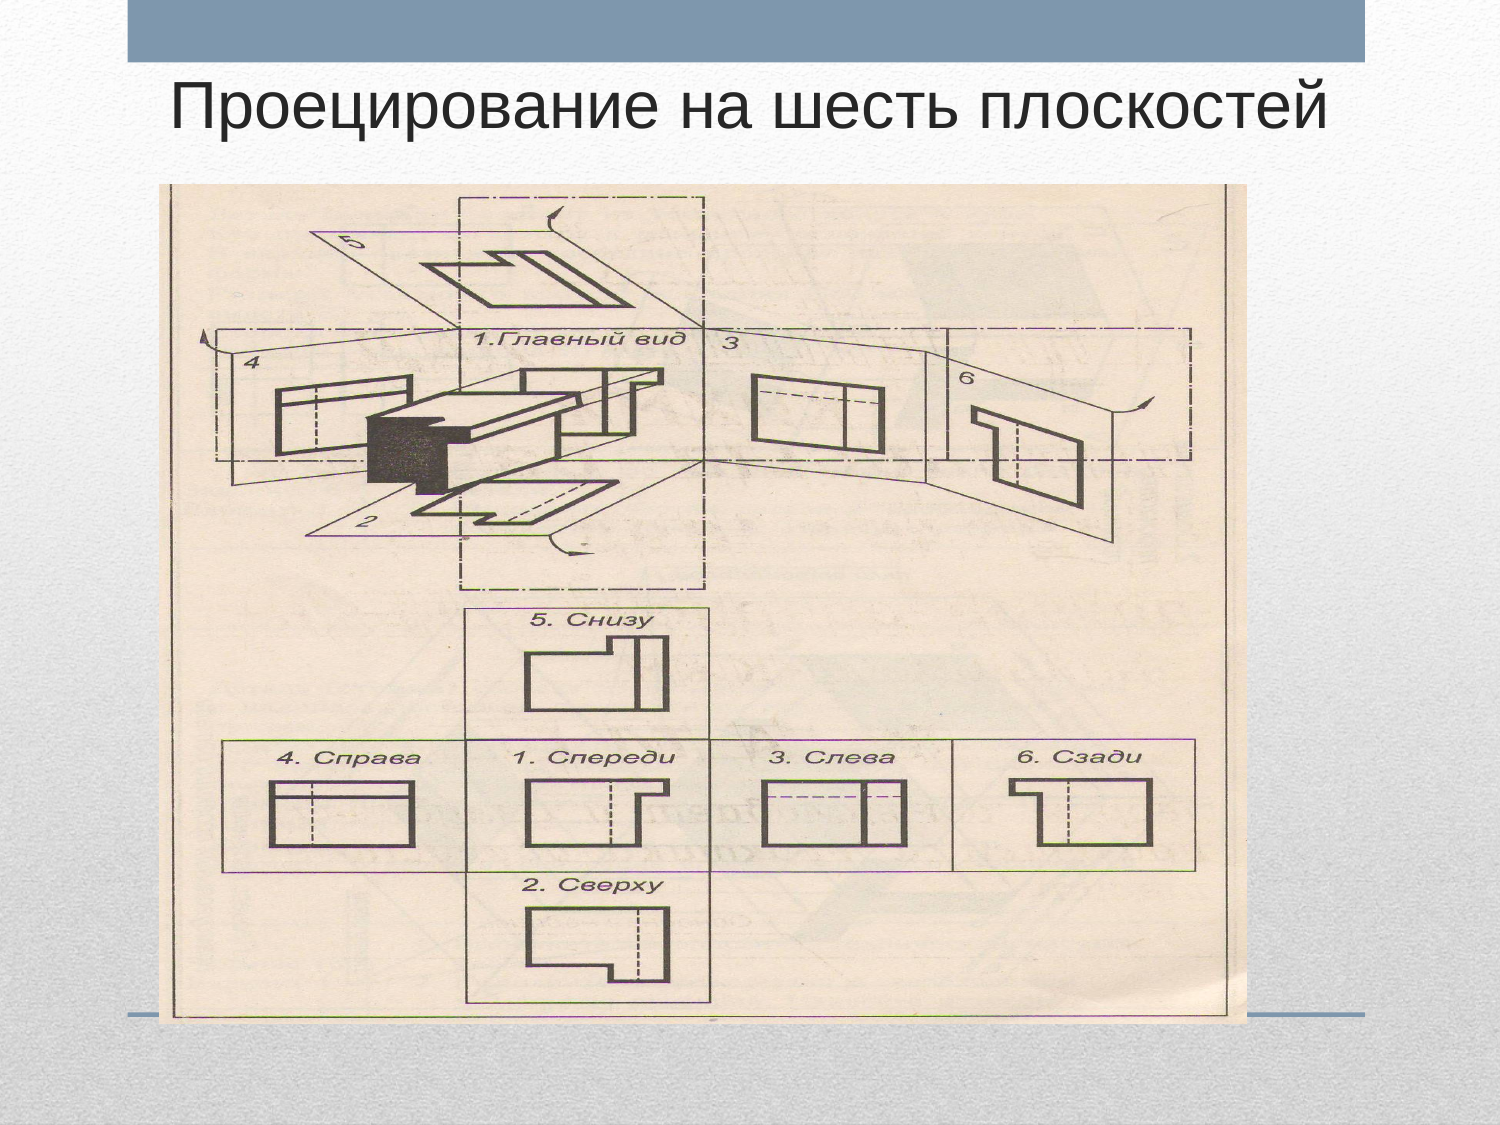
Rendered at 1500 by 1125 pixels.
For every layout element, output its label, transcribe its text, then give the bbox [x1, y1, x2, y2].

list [158, 183, 1247, 1024]
title Проецирование на шесть плоскостей [75, 45, 1425, 149]
